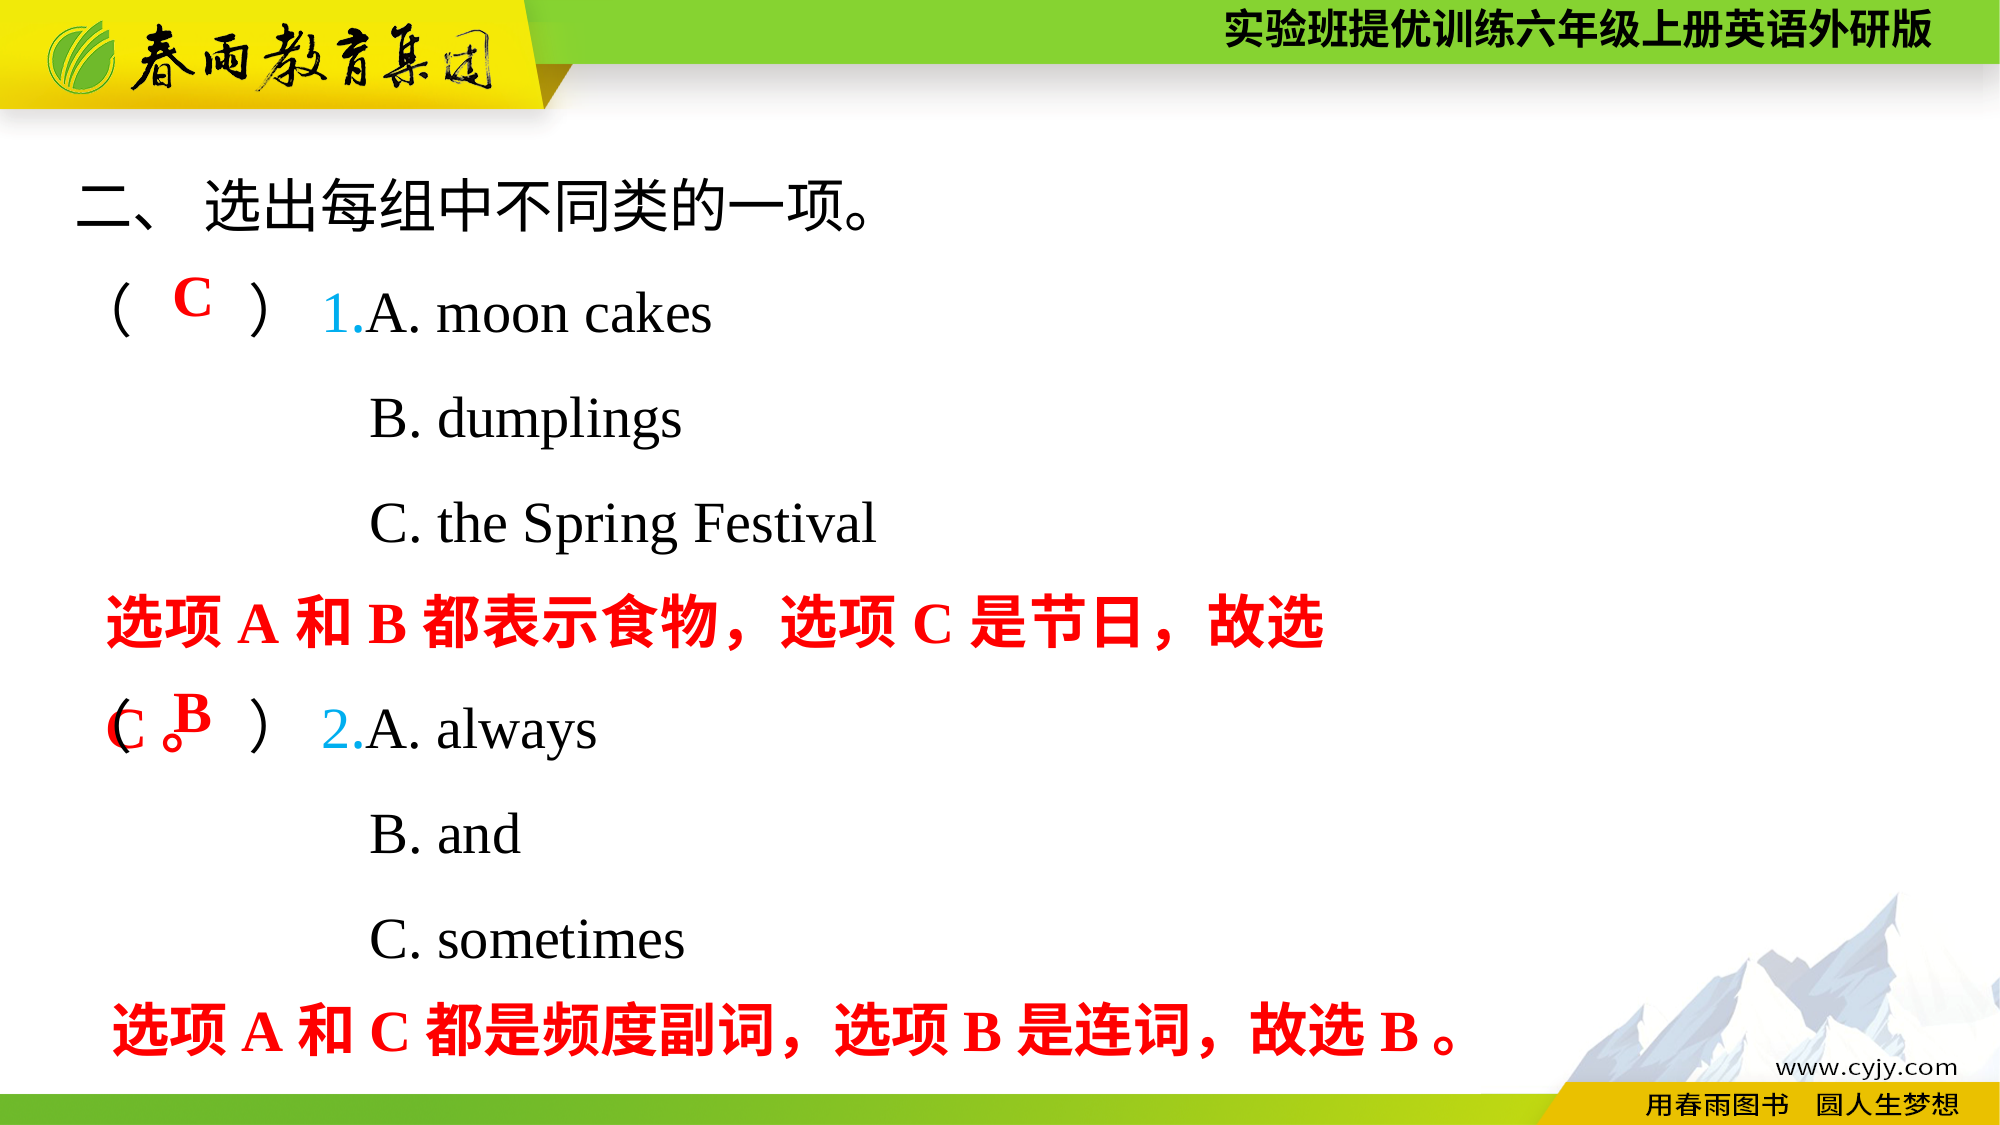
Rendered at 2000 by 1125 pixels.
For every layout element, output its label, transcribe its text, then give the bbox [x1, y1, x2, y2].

text_box 选项A和B都表示食物，选项C是节日，故选C。 [90, 543, 1355, 648]
text_box B [158, 666, 228, 752]
picture [0, 0, 2000, 1125]
text_box （ ）2.A. always B. and C. sometimes [59, 648, 1944, 978]
list 二、 选出每组中不同类的一项。 （ ）1.A. moon cakes B. dumplings C. the Spring Festival [59, 126, 1944, 554]
text_box 选项A和C都是频度副词，选项B是连词，故选B。 [96, 951, 1944, 1072]
text_box C [157, 250, 230, 335]
